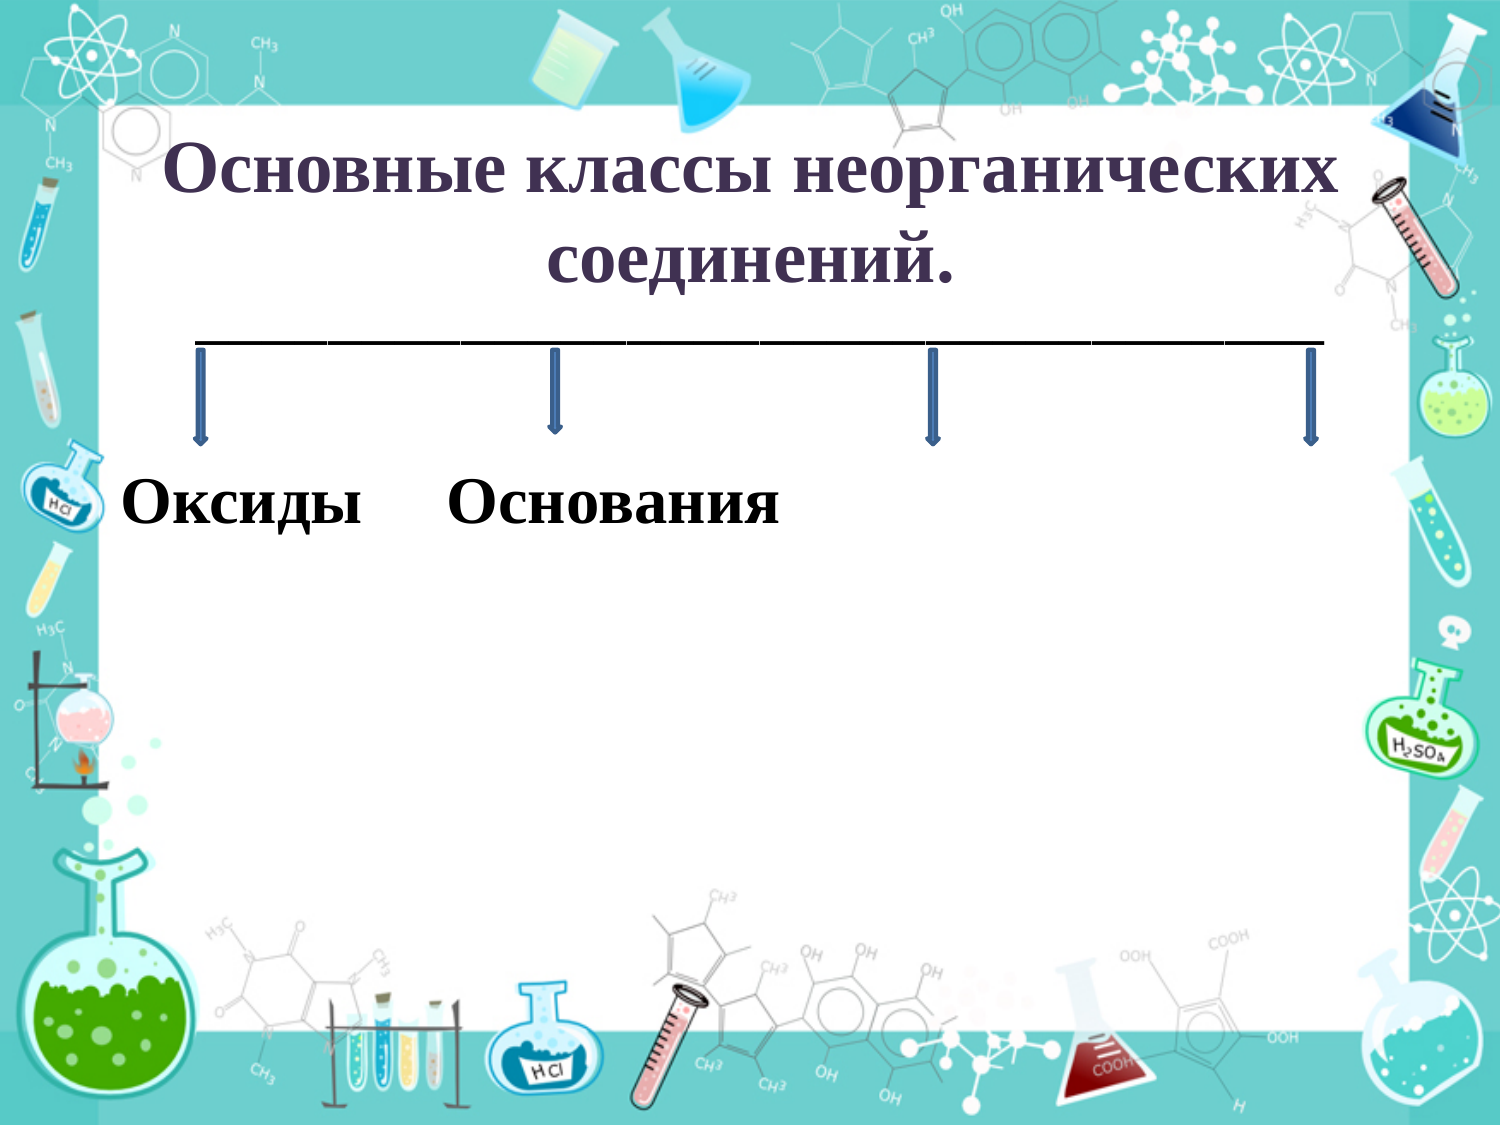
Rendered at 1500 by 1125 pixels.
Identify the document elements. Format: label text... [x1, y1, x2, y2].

text_box [547, 347, 563, 435]
text_box [192, 347, 209, 447]
list __________________________________ Оксиды Основания [105, 262, 1395, 1005]
picture [0, 0, 1500, 1125]
text_box [925, 347, 941, 447]
text_box [1303, 347, 1319, 447]
title Основные классы неорганических соединений. [100, 113, 1402, 302]
